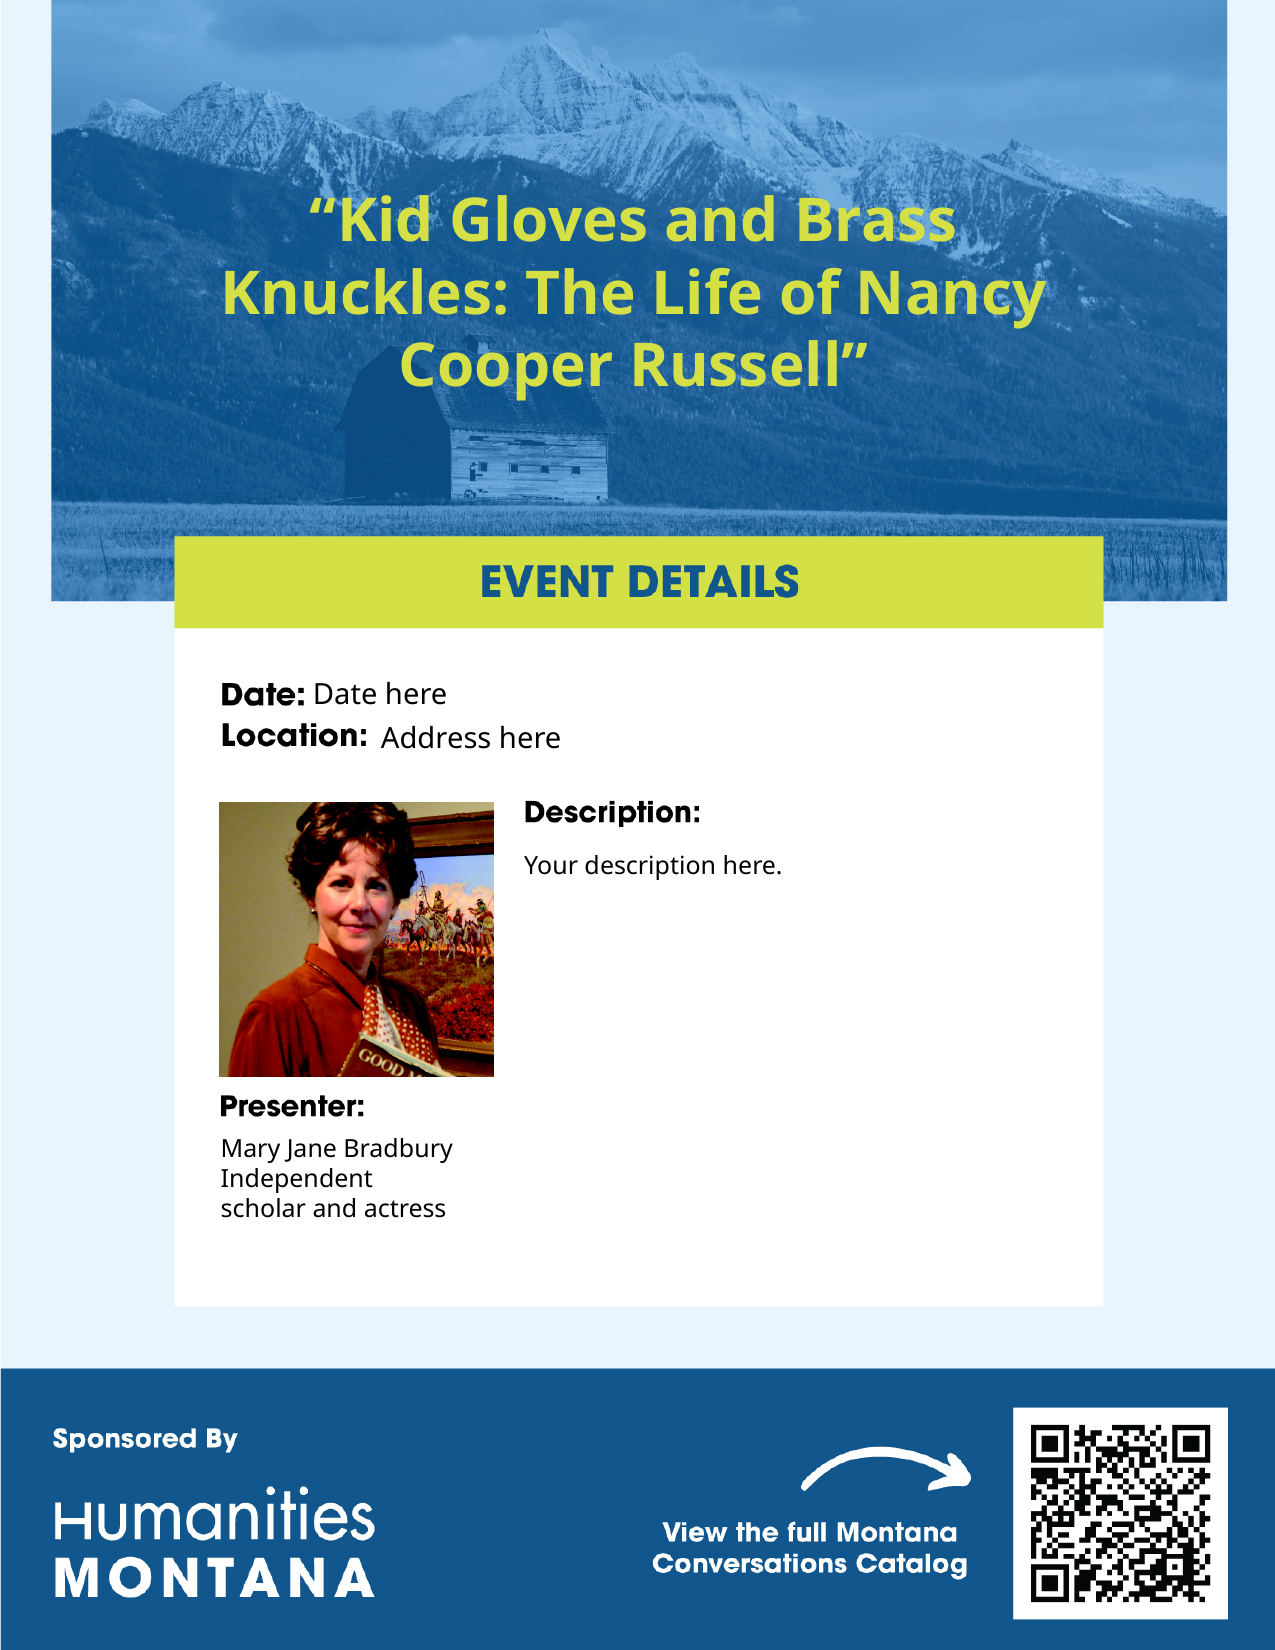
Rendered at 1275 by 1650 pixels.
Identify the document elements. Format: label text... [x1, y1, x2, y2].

text_box Date here [297, 660, 932, 726]
text_box Mary Jane Bradbury Independent scholar and actress [205, 1117, 480, 1238]
picture [0, 0, 1275, 1650]
text_box “Kid Gloves and Brass Knuckles: The Life of Nancy Cooper Russell” [169, 166, 1099, 414]
text_box Your description here. [509, 834, 1033, 895]
text_box [159, 166, 169, 233]
text_box Address here [365, 704, 1233, 770]
text_box [169, 132, 1099, 166]
